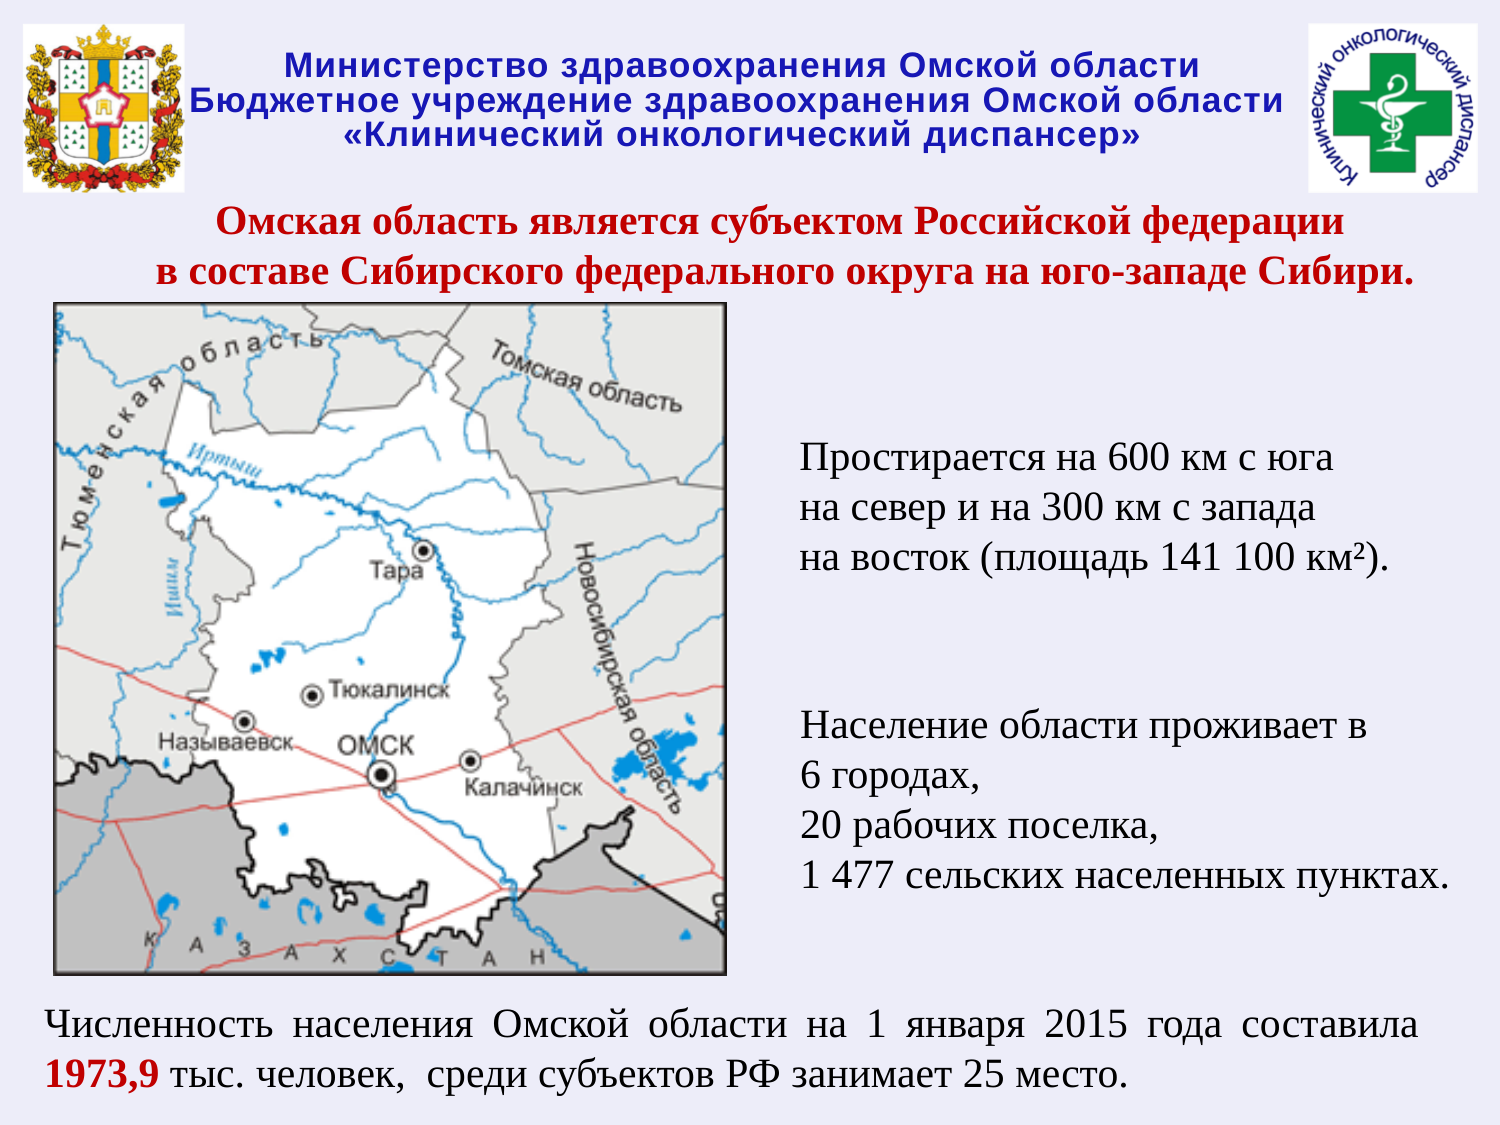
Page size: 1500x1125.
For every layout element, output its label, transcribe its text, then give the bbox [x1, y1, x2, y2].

text_box Простирается на 600 км с юга на север и на 300 км с запада на восток (площадь 141 100 км²). [784, 421, 1500, 586]
picture [22, 23, 185, 193]
text_box Численность населения Омской области на 1 января 2015 года составила 1973,9 тыс. человек, среди субъектов РФ занимает 25 место. [29, 988, 1454, 1104]
picture [52, 302, 727, 977]
text_box Омская область является субъектом Российской федерации в составе Сибирского федерального округа на юго-западе Сибири. [135, 185, 1435, 300]
picture [1308, 23, 1478, 193]
text_box Министерство здравоохранения Омской области Бюджетное учреждение здравоохранения Омской области «Клинический онкологический диспансер» [194, 35, 1299, 161]
text_box Население области проживает в 6 городах, 20 рабочих поселка, 1 477 сельских населенных пунктах. [785, 689, 1483, 905]
